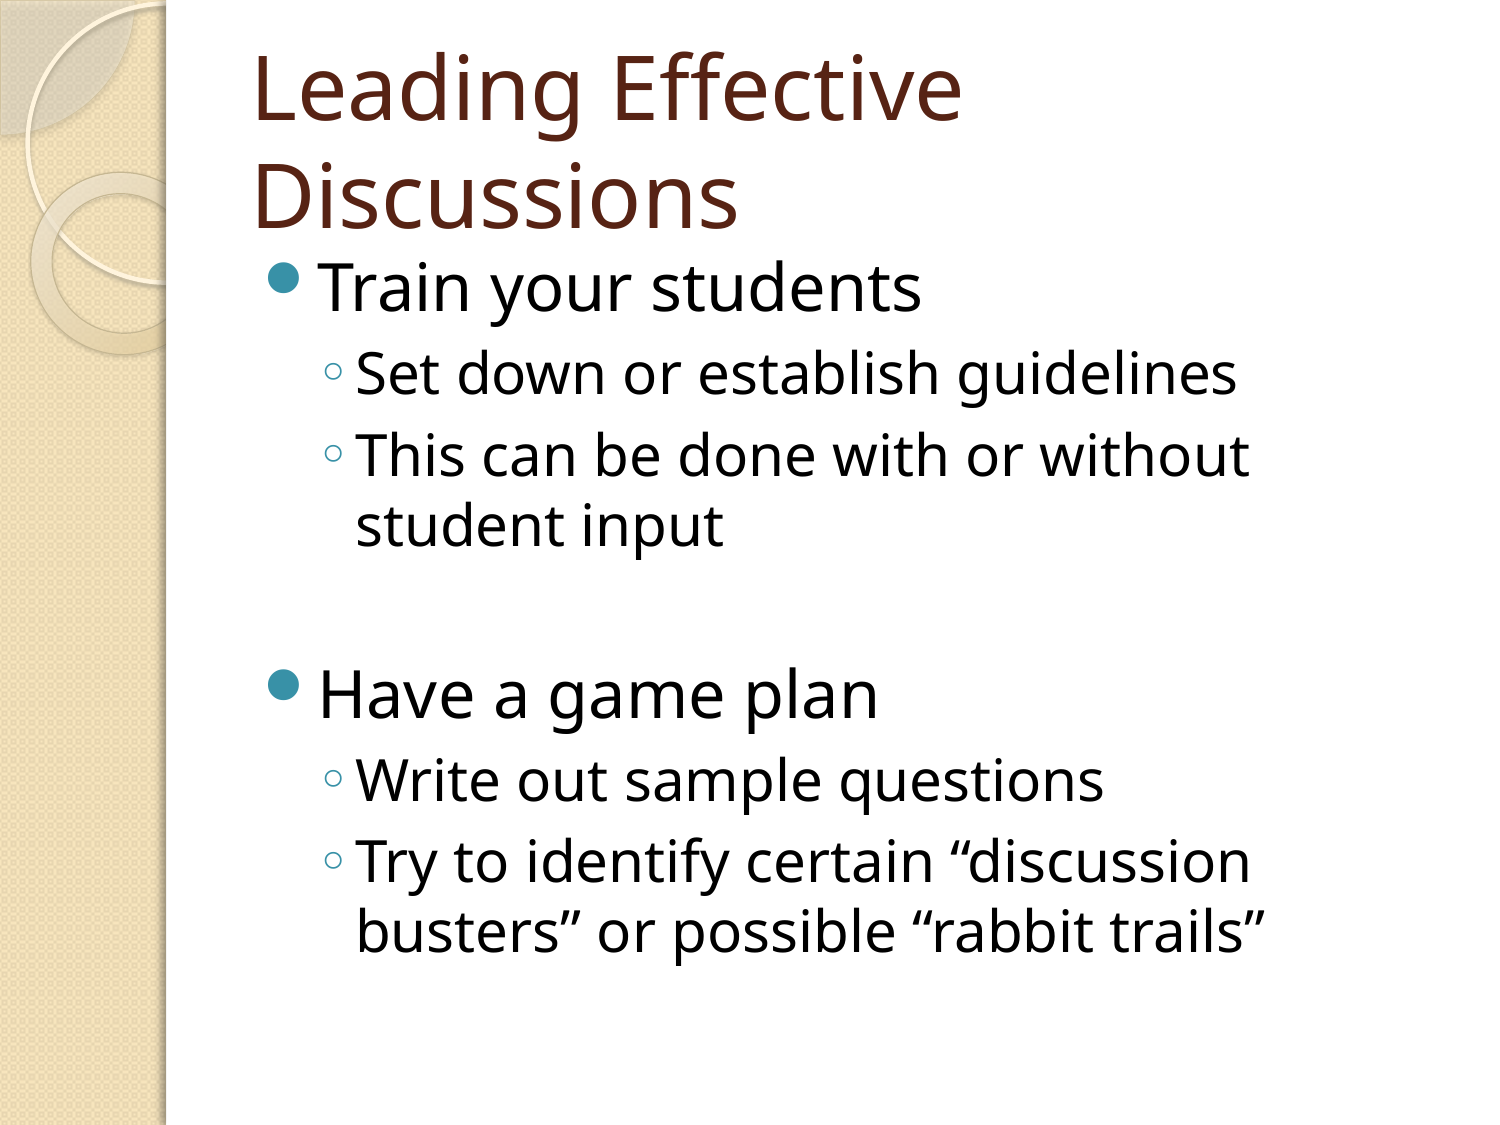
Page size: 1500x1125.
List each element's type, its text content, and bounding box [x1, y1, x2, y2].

list Train your students Set down or establish guidelines This can be done with or without student input Have a game plan Write out sample questions Try to identify certain “discussion busters” or possible “rabbit trails” [235, 237, 1466, 1025]
title Leading Effective Discussions [235, 45, 1466, 233]
